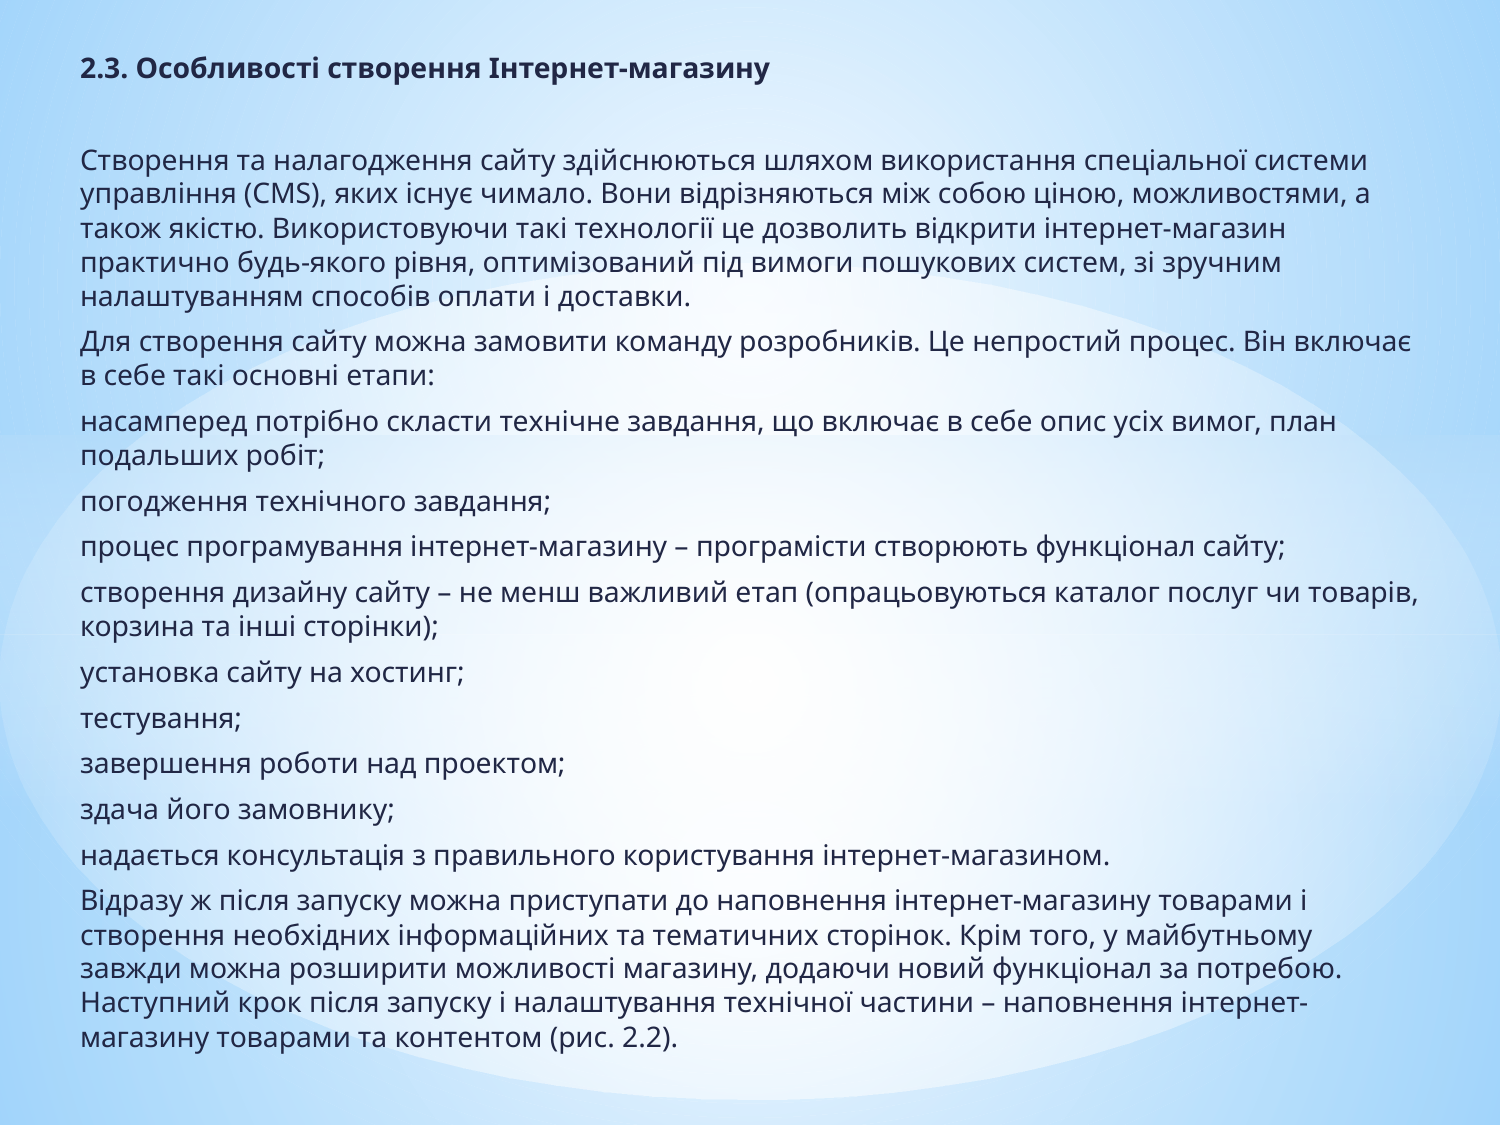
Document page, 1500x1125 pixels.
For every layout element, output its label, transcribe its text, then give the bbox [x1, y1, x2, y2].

subtitle 2.3. Особливості створення Інтернет-магазину Створення та налагодження сайту здійснюються шляхом використання спеціальної системи управління (CMS), яких існує чимало. Вони відрізняються між собою ціною, можливостями, а також якістю. Використовуючи такі технології це дозволить відкрити інтернет-магазин практично будь-якого рівня, оптимізований під вимоги пошукових систем, зі зручним налаштуванням способів оплати і доставки. Для створення сайту можна замовити команду розробників. Це непростий процес. Він включає в себе такі основні етапи: насамперед потрібно скласти технічне завдання, що включає в себе опис усіх вимог, план подальших робіт; погодження технічного завдання; процес програмування інтернет-магазину – програмісти створюють функціонал сайту; створення дизайну сайту – не менш важливий етап (опрацьовуються каталог послуг чи товарів, корзина та інші сторінки); установка сайту на хостинг; тестування; завершення роботи над проектом; здача його замовнику; надається консультація з правильного користування інтернет-магазином. Відразу ж після запуску можна приступати до наповнення інтернет-магазину товарами і створення необхідних інформаційних та тематичних сторінок. Крім того, у майбутньому завжди можна розширити можливості магазину, додаючи новий функціонал за потребою. Наступний крок після запуску і налаштування технічної частини – наповнення інтернет-магазину товарами та контентом (рис. 2.2). [64, 42, 1436, 1071]
